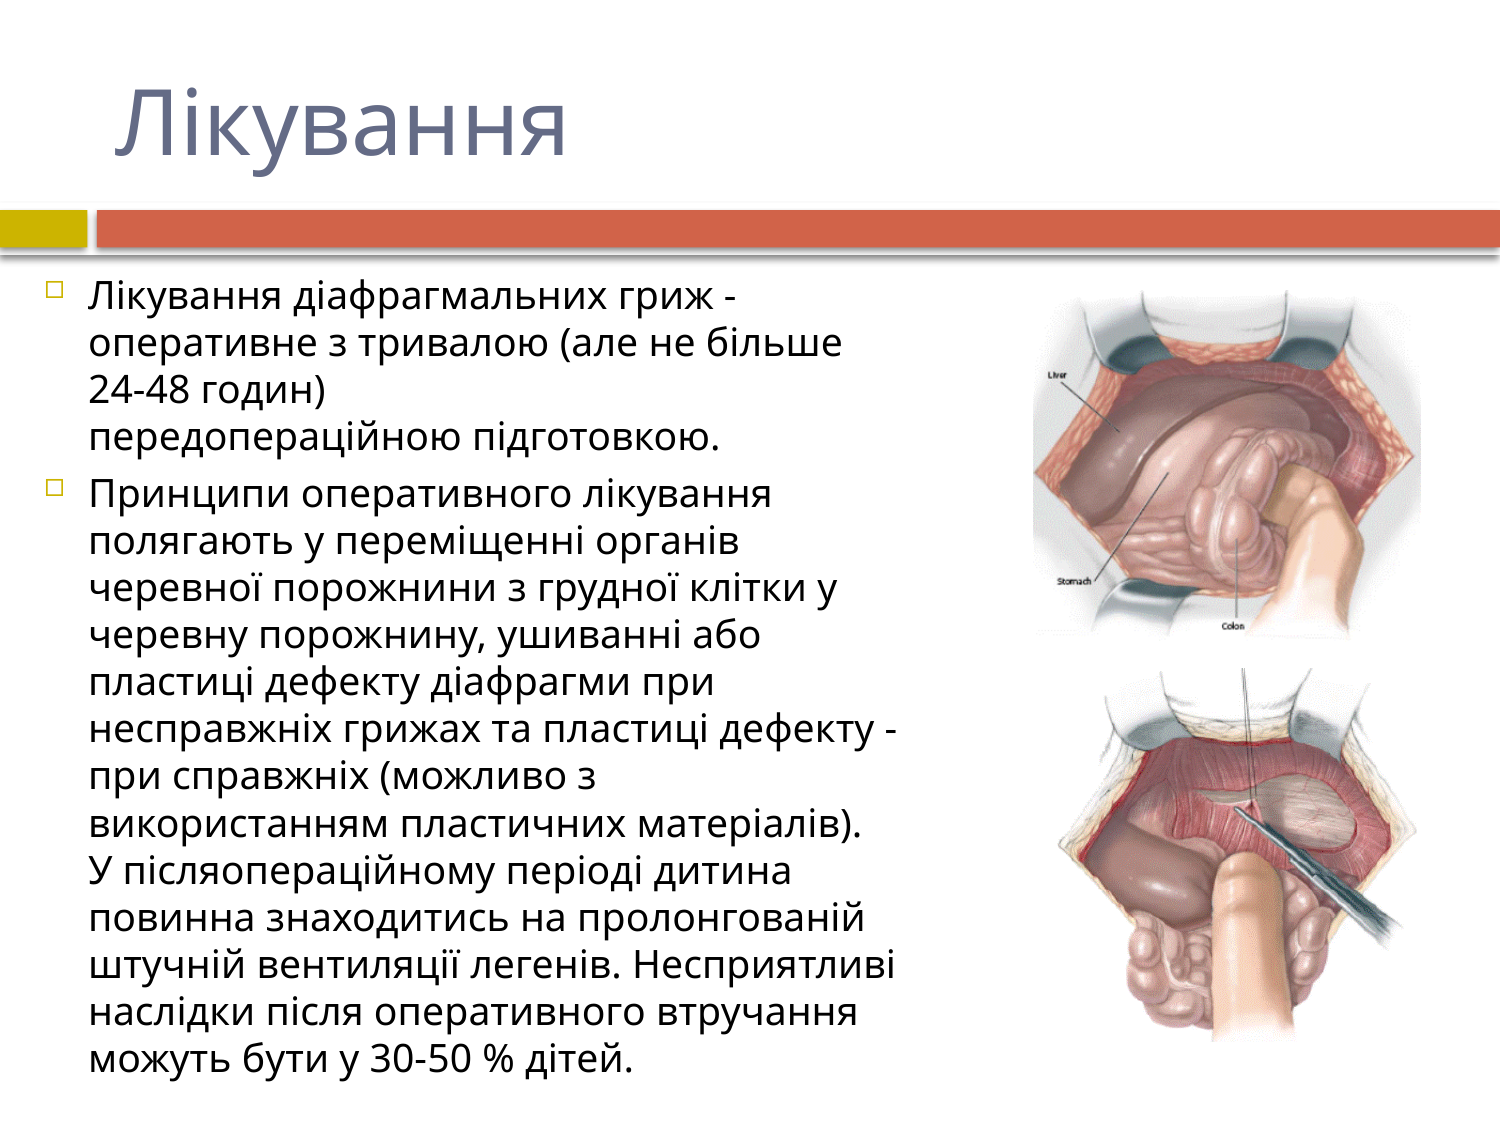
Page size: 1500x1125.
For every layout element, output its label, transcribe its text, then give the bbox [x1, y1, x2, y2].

list Лікування діафрагмальних гриж - оперативне з тривалою (але не більше 24-48 годин) передопераційною підготовкою. Принципи оперативного лікування полягають у переміщенні органів черевної порожнини з грудної клітки у черевну порожнину, ушиванні або пластиці дефекту діафрагми при несправжніх грижах та пластиці дефекту - при справжніх (можливо з використанням пластичних матеріалів). У післяопераційному періоді дитина повинна знаходитись на пролонгованій штучній вентиляції легенів. Несприятливі наслідки після оперативного втручання можуть бути у 30-50 % дітей. [29, 262, 916, 1125]
title Лікування [100, 37, 1438, 200]
picture [1033, 290, 1421, 645]
picture [1045, 668, 1430, 1042]
